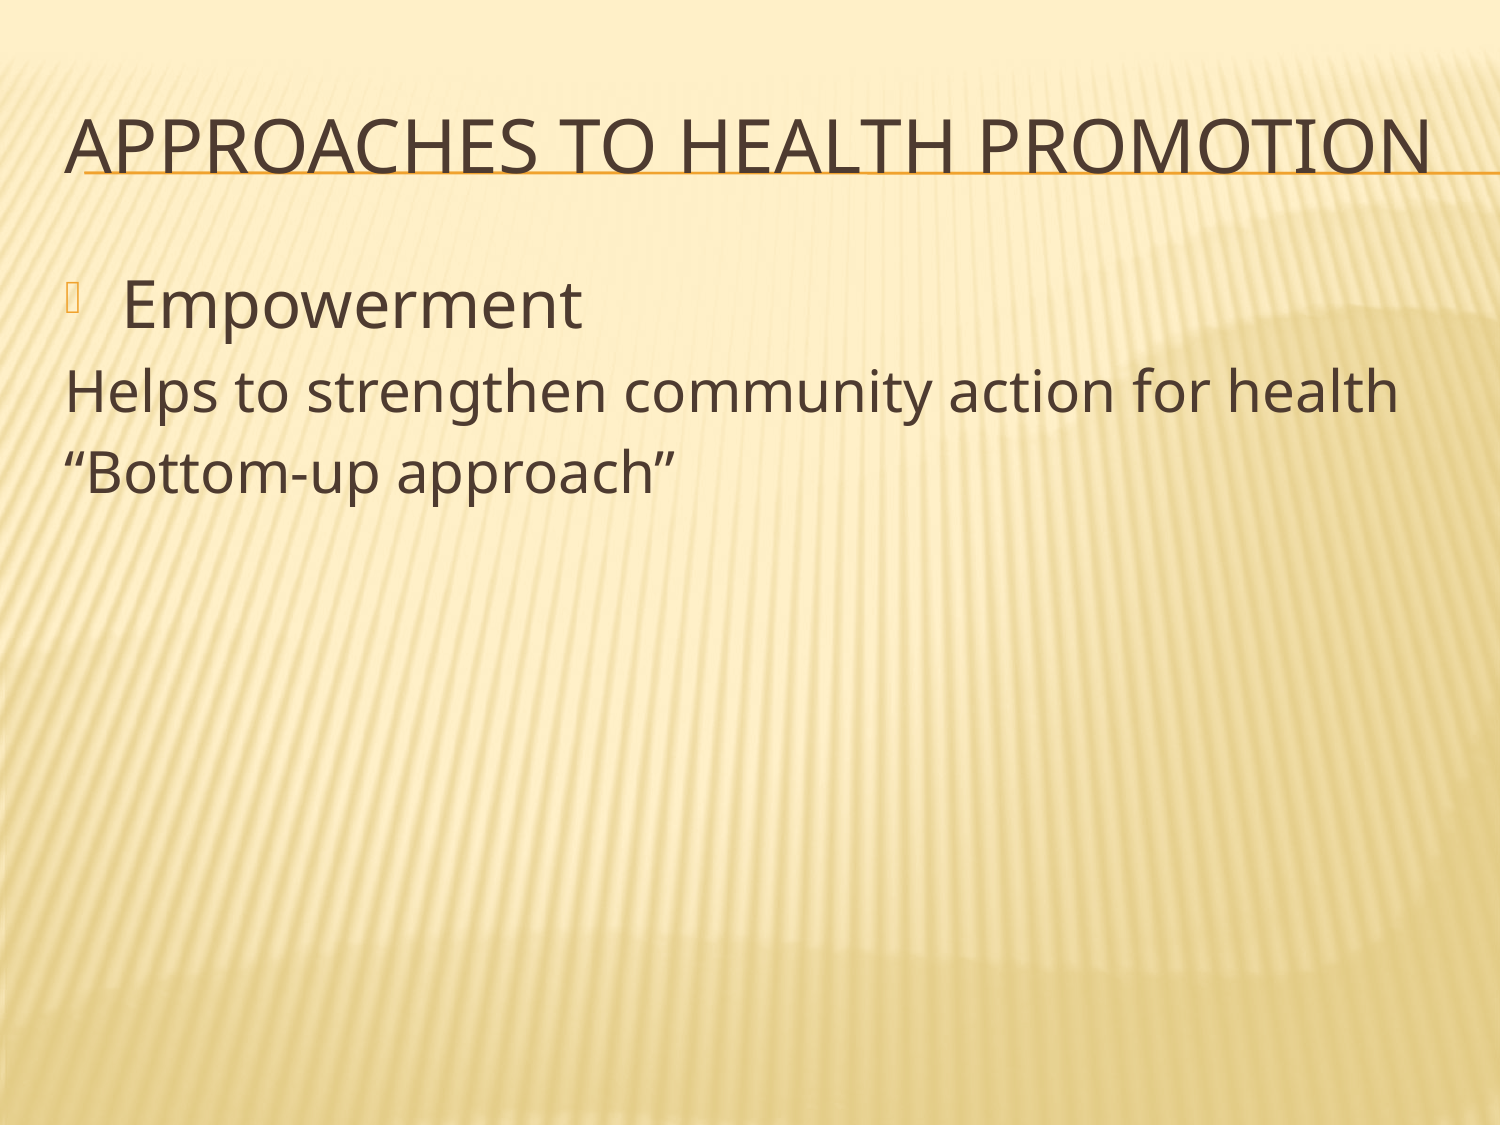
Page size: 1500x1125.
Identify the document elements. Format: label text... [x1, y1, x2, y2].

list Empowerment Helps to strengthen community action for health “Bottom-up approach” [50, 254, 1475, 998]
title Approaches to Health Promotion [50, 75, 1475, 213]
